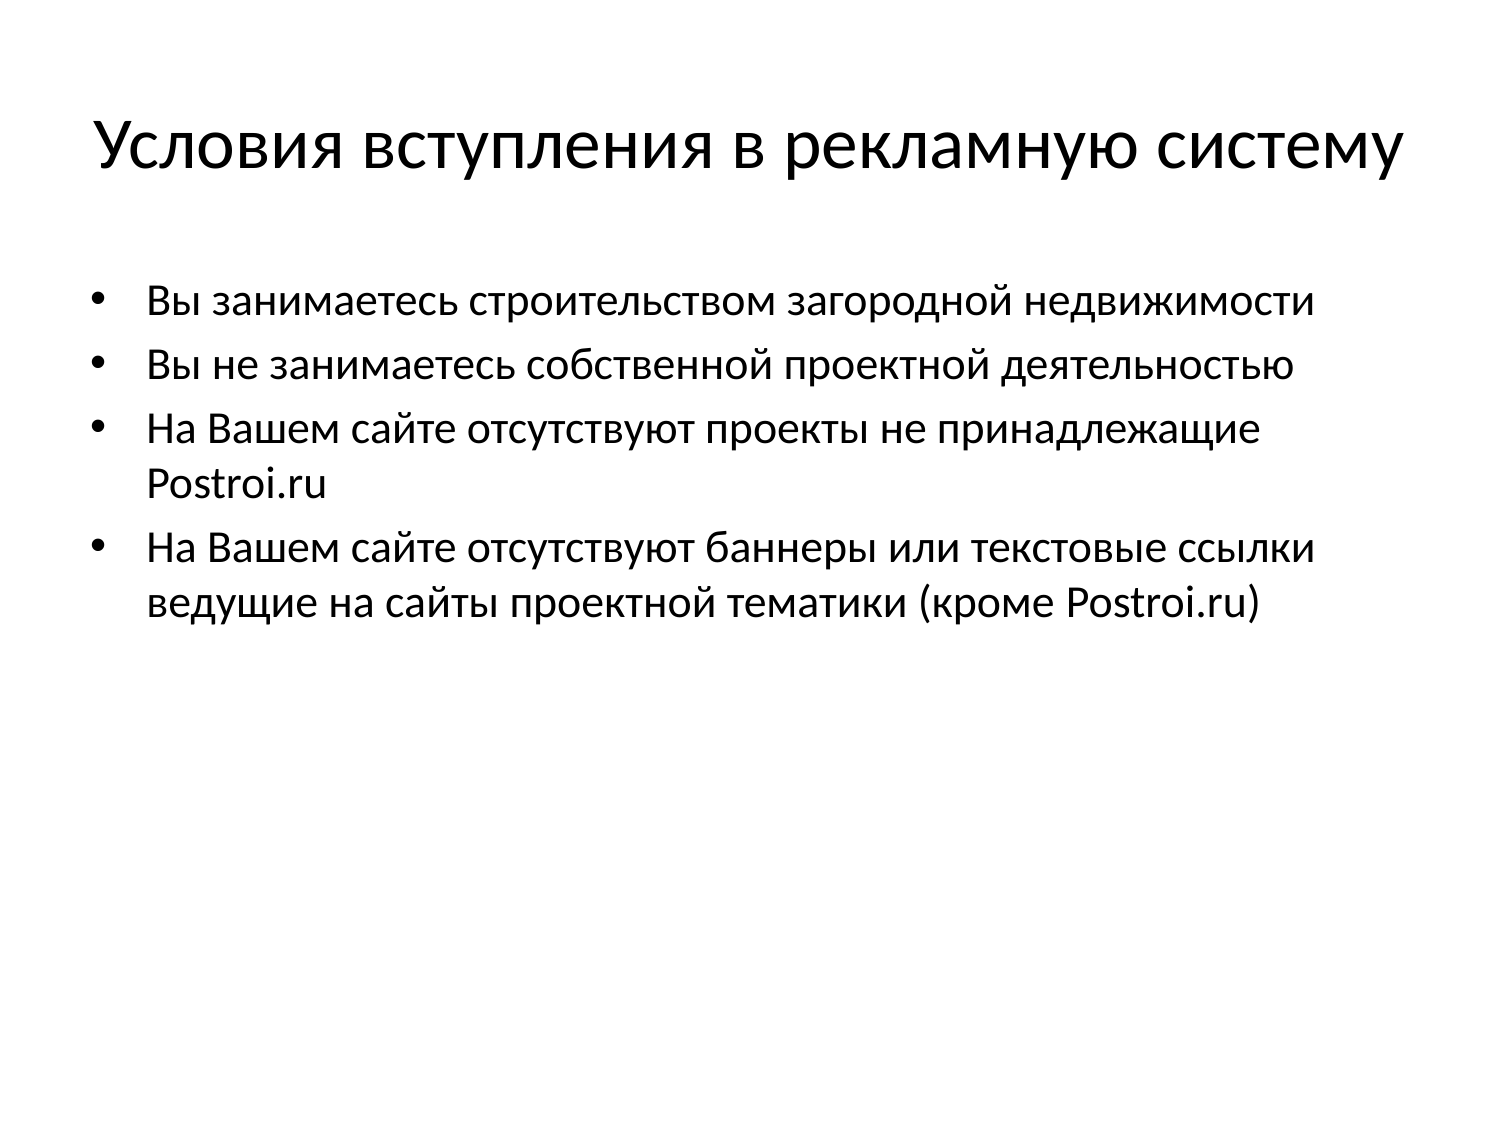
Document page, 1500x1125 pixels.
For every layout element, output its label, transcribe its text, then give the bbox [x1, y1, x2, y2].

title Условия вступления в рекламную систему [75, 45, 1425, 233]
list Вы занимаетесь строительством загородной недвижимости Вы не занимаетесь собственной проектной деятельностью На Вашем сайте отсутствуют проекты не принадлежащие Postroi.ru На Вашем сайте отсутствуют баннеры или текстовые ссылки ведущие на сайты проектной тематики (кроме Postroi.ru) [75, 262, 1425, 1005]
